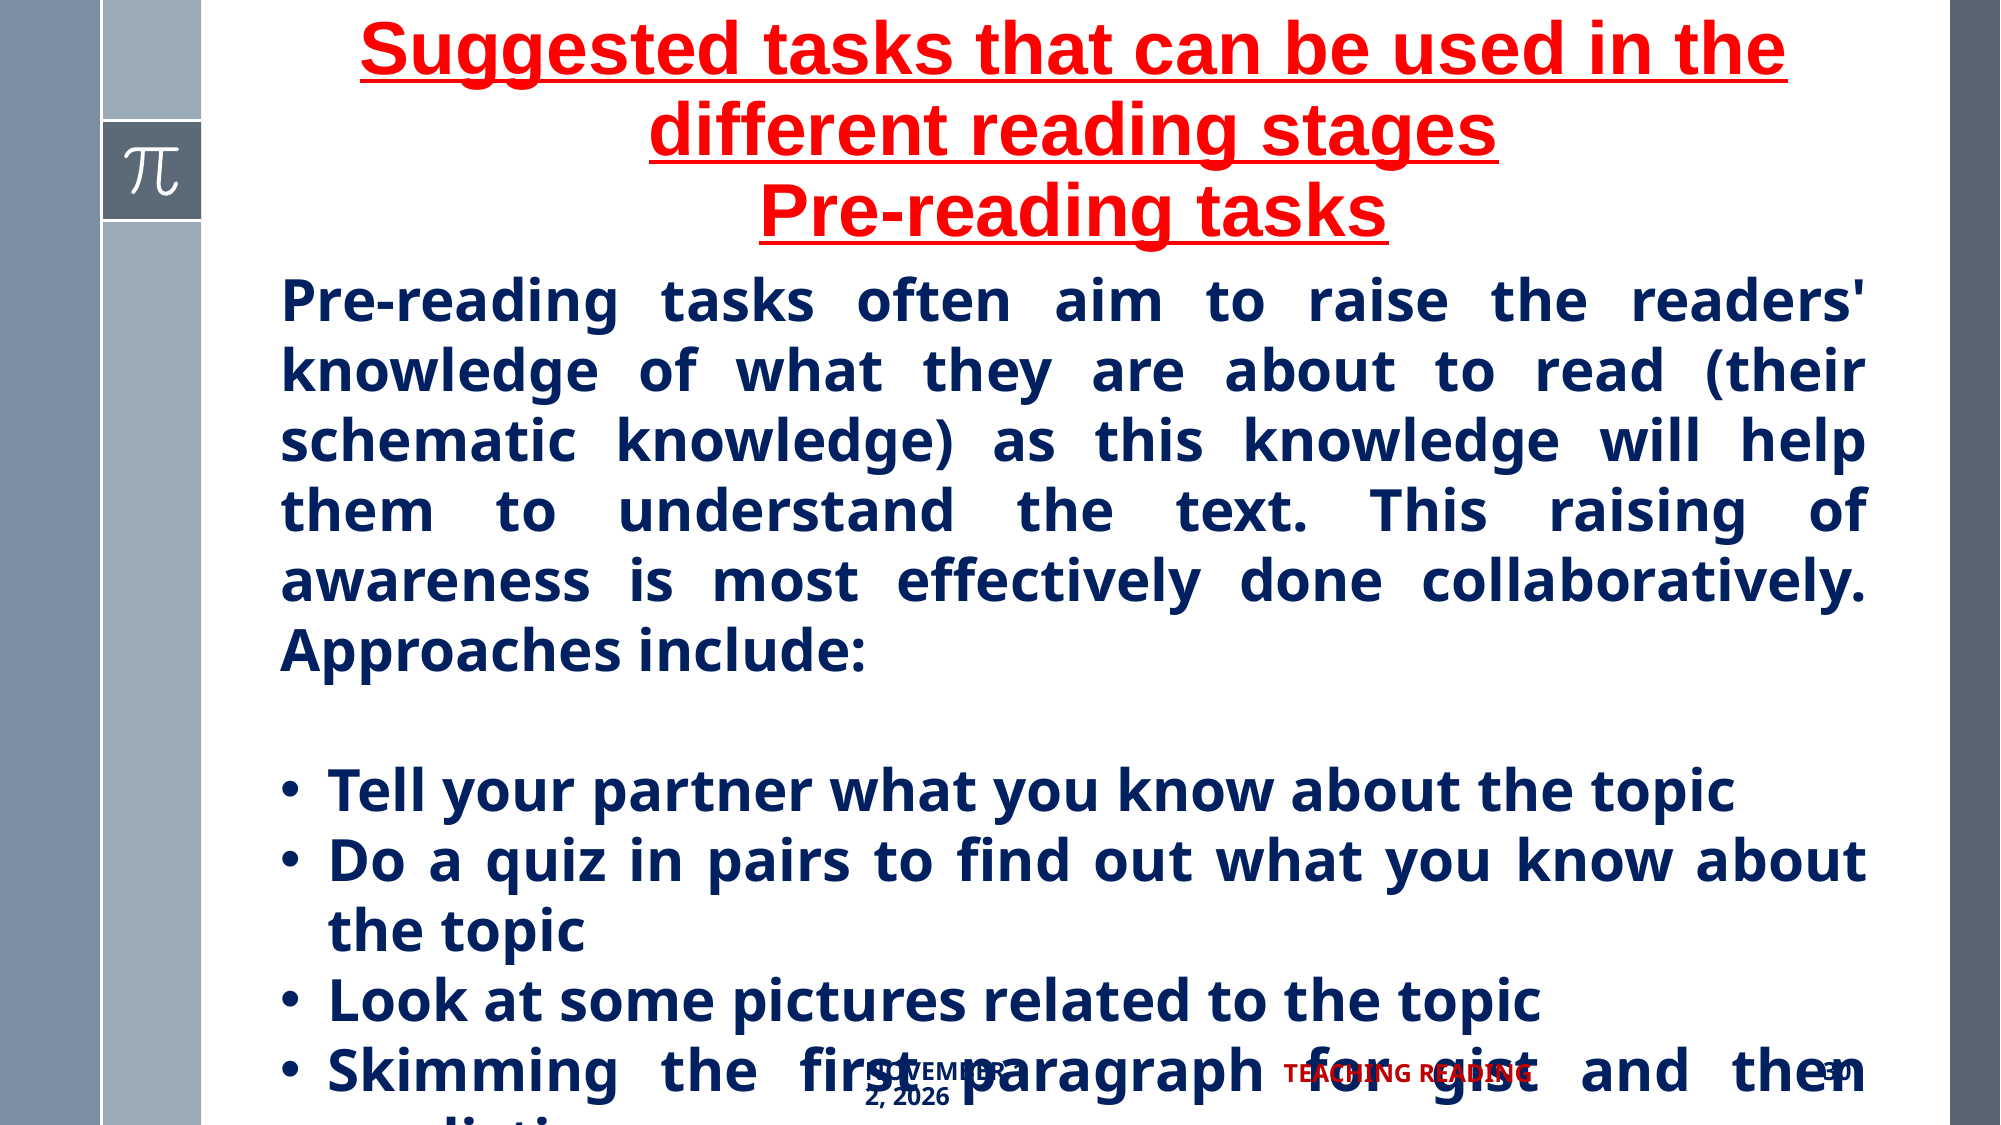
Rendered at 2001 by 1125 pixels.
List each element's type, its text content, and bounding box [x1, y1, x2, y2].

slide_number 30 [1766, 1042, 1867, 1103]
title Suggested tasks that can be used in the different reading stages Pre-reading tasks [229, 2, 1919, 261]
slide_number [849, 1042, 1050, 1103]
text_box Pre-reading tasks often aim to raise the readers' knowledge of what they are about to read (their schematic knowledge) as this knowledge will help them to understand the text. This raising of awareness is most effectively done collaboratively. Approaches include: Tell your partner what you know about the topic Do a quiz in pairs to find out what you know about the topic Look at some pictures related to the topic Skimming the first paragraph for gist and then predicting. [265, 256, 1883, 1125]
footer Teaching Reading [1082, 1042, 1735, 1103]
